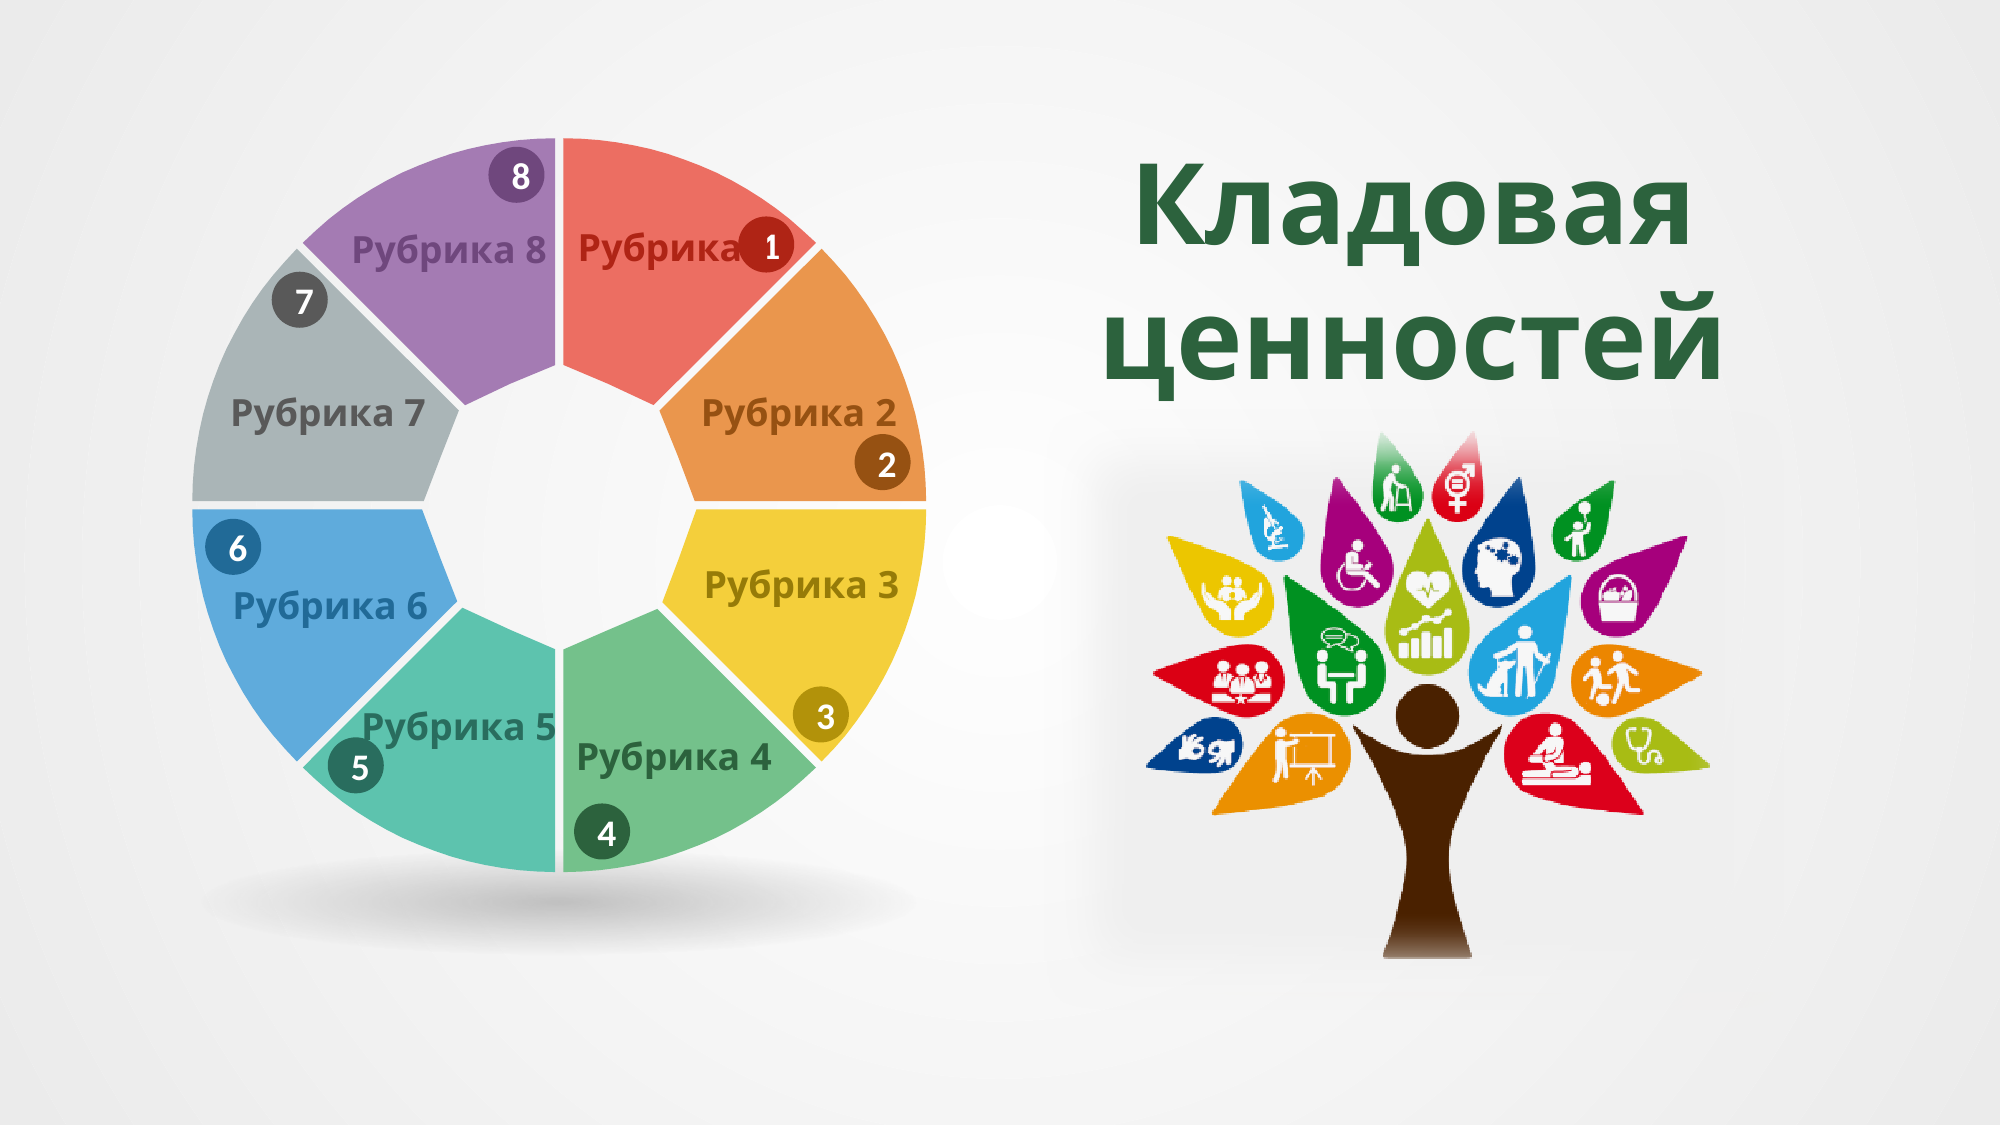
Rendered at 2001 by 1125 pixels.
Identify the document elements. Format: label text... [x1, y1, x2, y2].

text_box [302, 138, 556, 277]
text_box [563, 276, 783, 406]
text_box 2 [854, 442, 911, 491]
text_box 3 [792, 686, 849, 743]
text_box [689, 248, 906, 381]
text_box Рубрика 5 [346, 695, 572, 756]
text_box [192, 509, 458, 762]
text_box [375, 607, 556, 695]
text_box [563, 738, 817, 849]
text_box Рубрика 3 [688, 553, 915, 614]
text_box [192, 248, 459, 502]
text_box [338, 279, 556, 406]
text_box [563, 608, 774, 725]
text_box 4 [574, 803, 631, 849]
text_box 1 [789, 228, 795, 261]
text_box [659, 384, 927, 502]
text_box [563, 138, 786, 216]
text_box 5 [327, 739, 384, 794]
text_box 6 [205, 518, 262, 574]
text_box [302, 724, 556, 849]
text_box Рубрика 7 [215, 381, 441, 442]
text_box Рубрика 6 [217, 574, 444, 635]
text_box [662, 509, 927, 762]
text_box 7 [271, 271, 328, 328]
text_box 8 [488, 146, 545, 203]
text_box Рубрика 2 [686, 381, 912, 442]
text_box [196, 849, 923, 956]
text_box [789, 218, 817, 270]
text_box Рубрика 4 [561, 725, 787, 786]
text_box Рубрика 8 [336, 218, 562, 279]
picture [1042, 407, 1785, 1011]
text_box Рубрика 1 [562, 216, 789, 276]
text_box Кладовая ценностей [1042, 124, 1785, 407]
